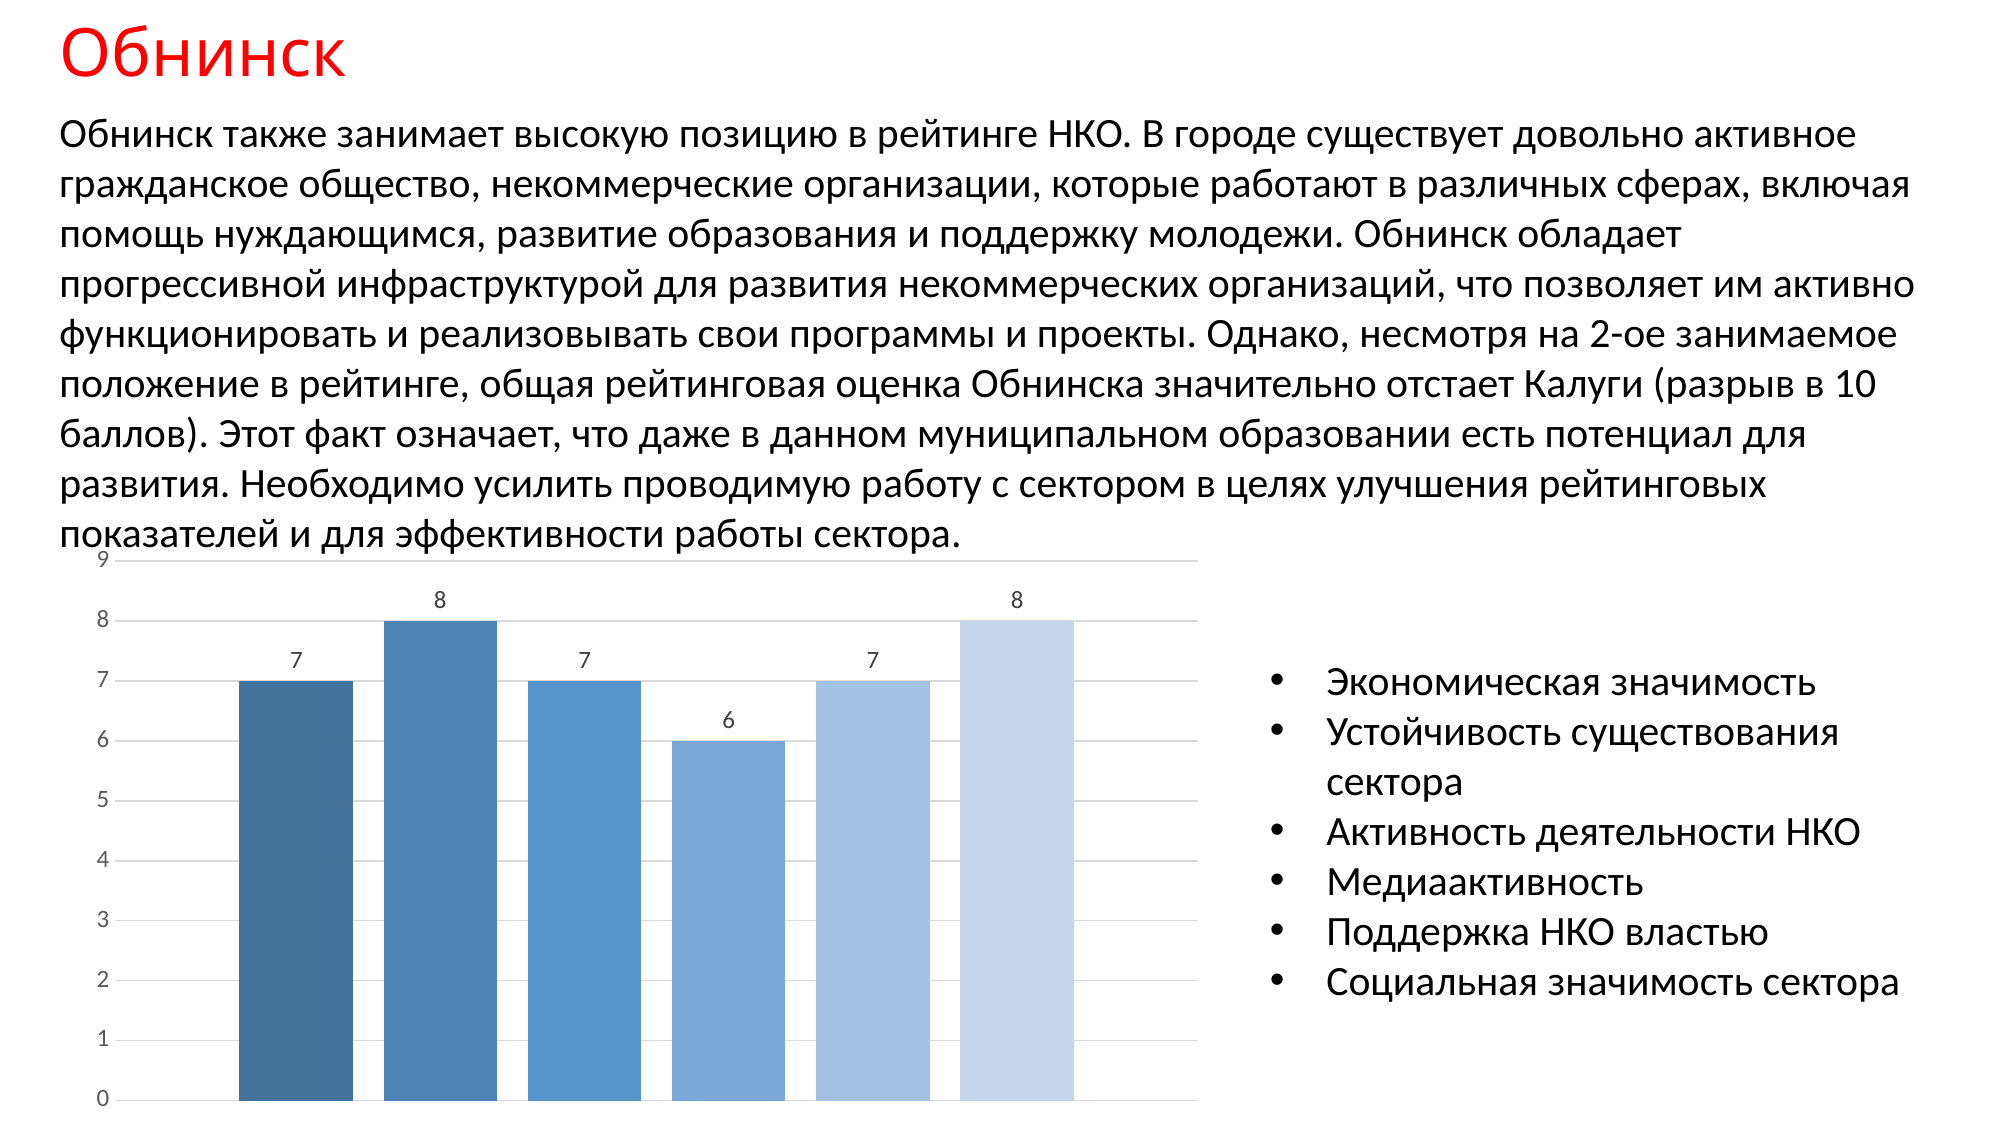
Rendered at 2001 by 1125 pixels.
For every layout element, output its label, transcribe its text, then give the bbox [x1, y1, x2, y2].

text_box Экономическая значимость Устойчивость существования сектора Активность деятельности НКО Медиаактивность Поддержка НКО властью Социальная значимость сектора [1255, 646, 1940, 1012]
text_box Обнинск [44, 2, 593, 98]
chart [73, 536, 1222, 1125]
text_box Обнинск также занимает высокую позицию в рейтинге НКО. В городе существует довольно активное гражданское общество, некоммерческие организации, которые работают в различных сферах, включая помощь нуждающимся, развитие образования и поддержку молодежи. Обнинск обладает прогрессивной инфраструктурой для развития некоммерческих организаций, что позволяет им активно функционировать и реализовывать свои программы и проекты. Однако, несмотря на 2-ое занимаемое положение в рейтинге, общая рейтинговая оценка Обнинска значительно отстает Калуги (разрыв в 10 баллов). Этот факт означает, что даже в данном муниципальном образовании есть потенциал для развития. Необходимо усилить проводимую работу с сектором в целях улучшения рейтинговых показателей и для эффективности работы сектора. [44, 98, 1974, 564]
